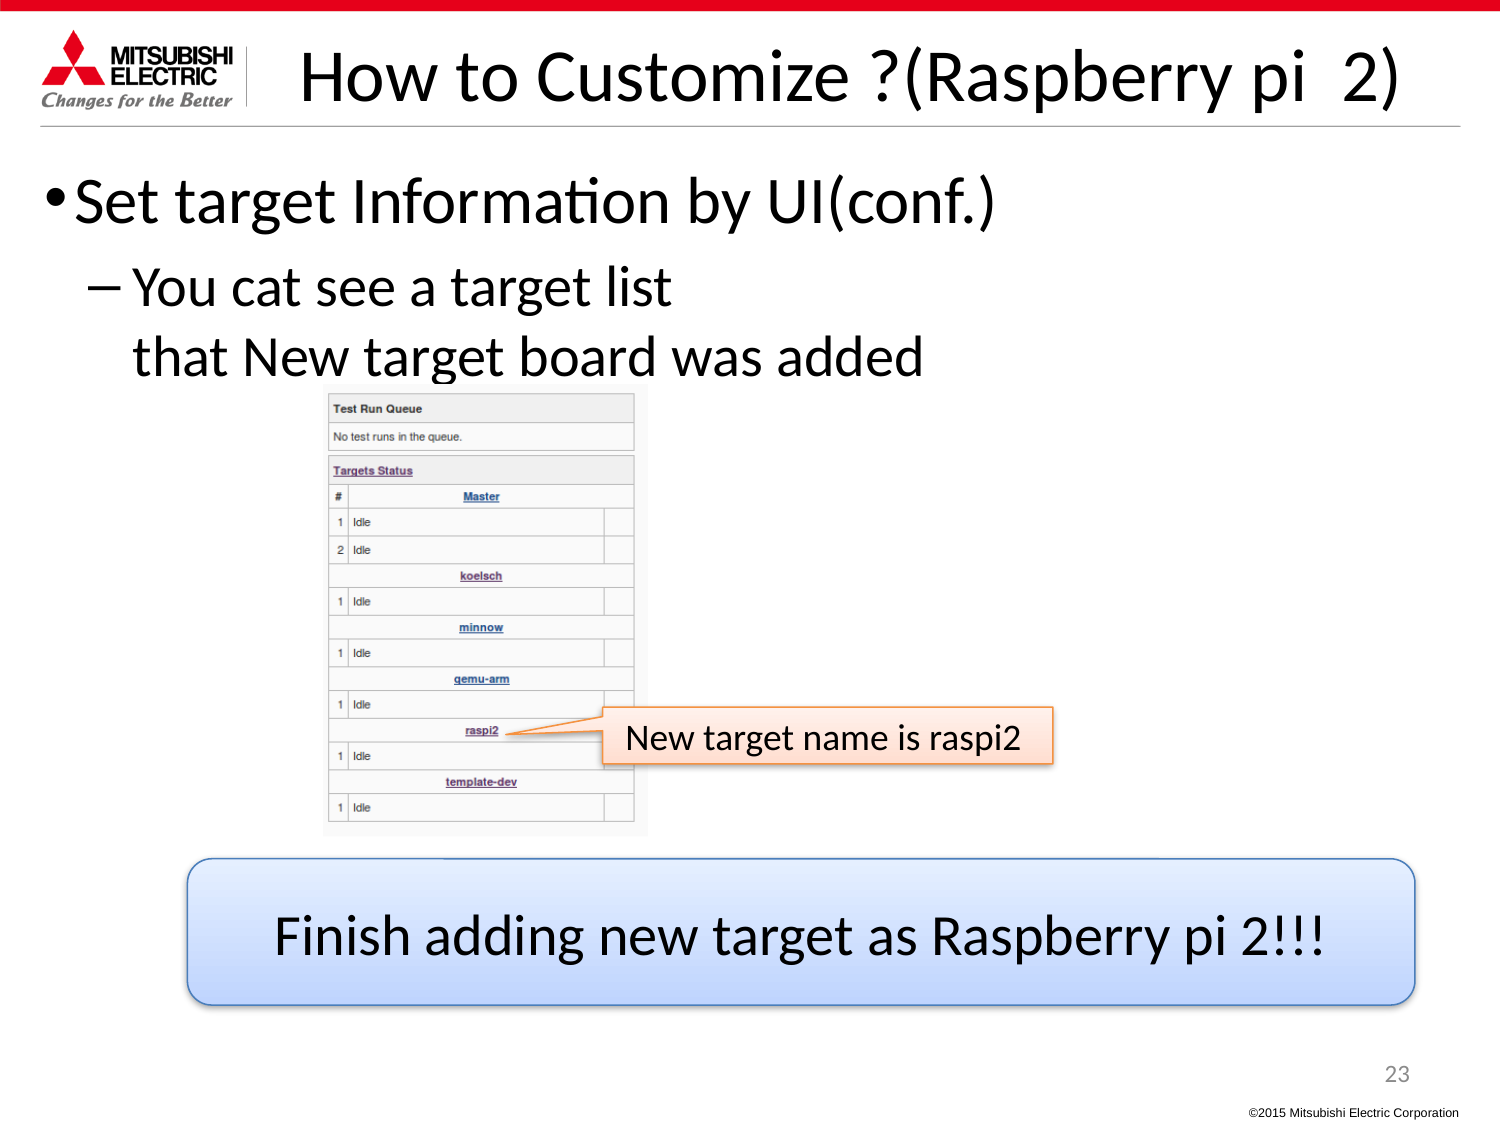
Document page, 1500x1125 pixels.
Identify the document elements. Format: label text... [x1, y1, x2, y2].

text_box New target name is raspi2 [651, 706, 1054, 765]
list Set target Information by UI(conf.) You cat see a target list that New target board was added [29, 149, 1483, 1035]
slide_number 23 [1074, 1042, 1425, 1103]
text_box Finish adding new target as Raspberry pi 2!!! [186, 857, 1416, 1006]
picture [0, 0, 1500, 1125]
title How to Customize ?(Raspberry pi 2) [242, 30, 1461, 112]
